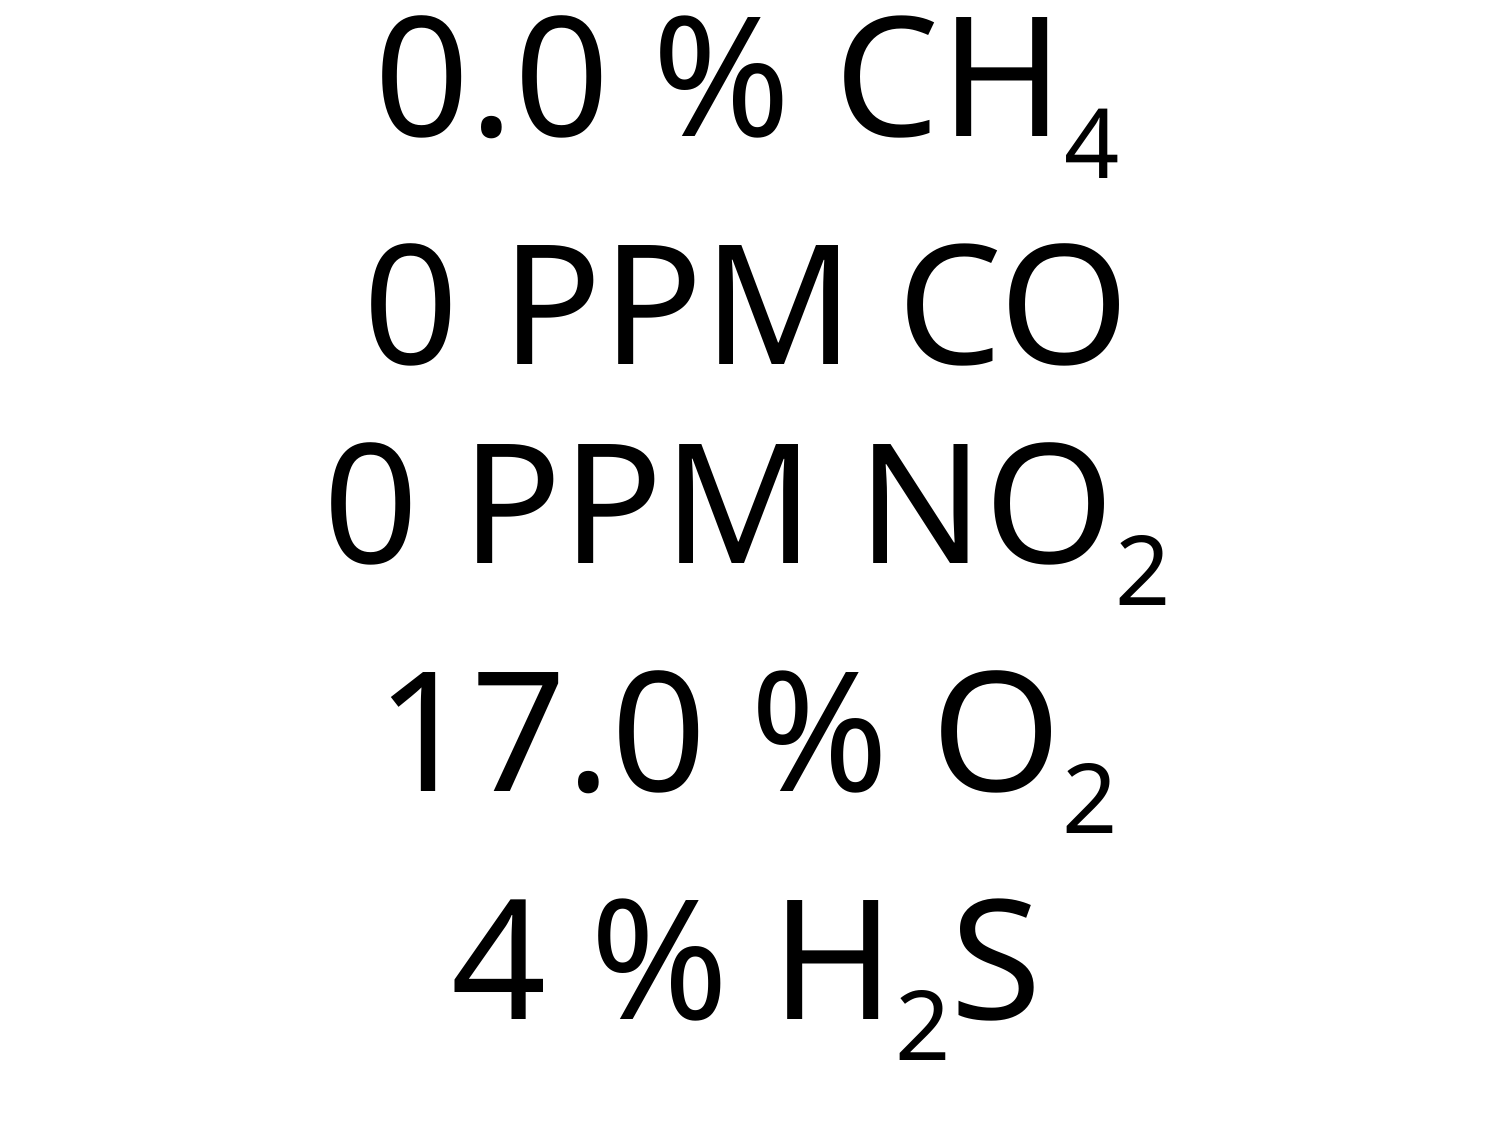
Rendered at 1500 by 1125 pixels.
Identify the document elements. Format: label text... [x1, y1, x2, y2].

title 0.0 % CH4 0 PPM CO 0 PPM NO2 17.0 % O2 4 % H2S [0, 431, 1494, 619]
